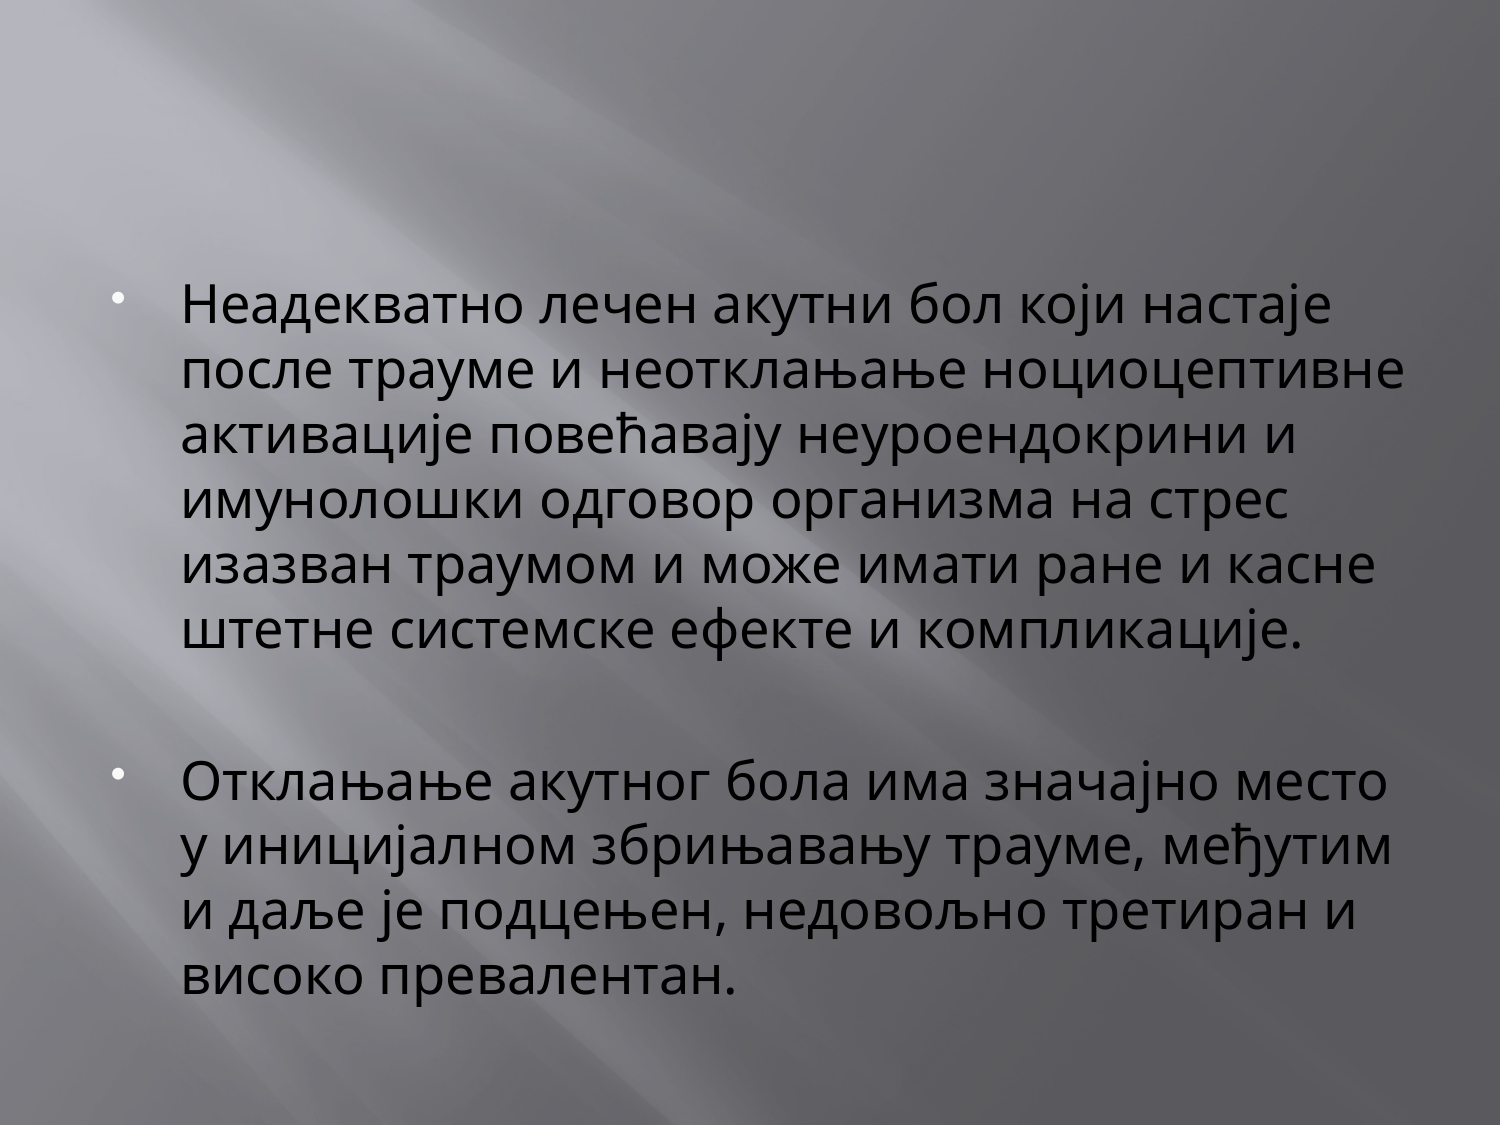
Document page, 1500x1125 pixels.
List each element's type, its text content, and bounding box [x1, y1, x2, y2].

list Неадекватно лечен акутни бол који настаје после трауме и неотклањање ноциоцептивне активације повећавају неуроендокрини и имунолошки одговор организма на стрес изазван траумом и може имати ране и касне штетне системске ефекте и компликације. Отклањање акутног бола има значајно место у иницијалном збрињавању трауме, међутим и даље је подцењен, недовољно третиран и високо превалентан. [75, 262, 1425, 1035]
